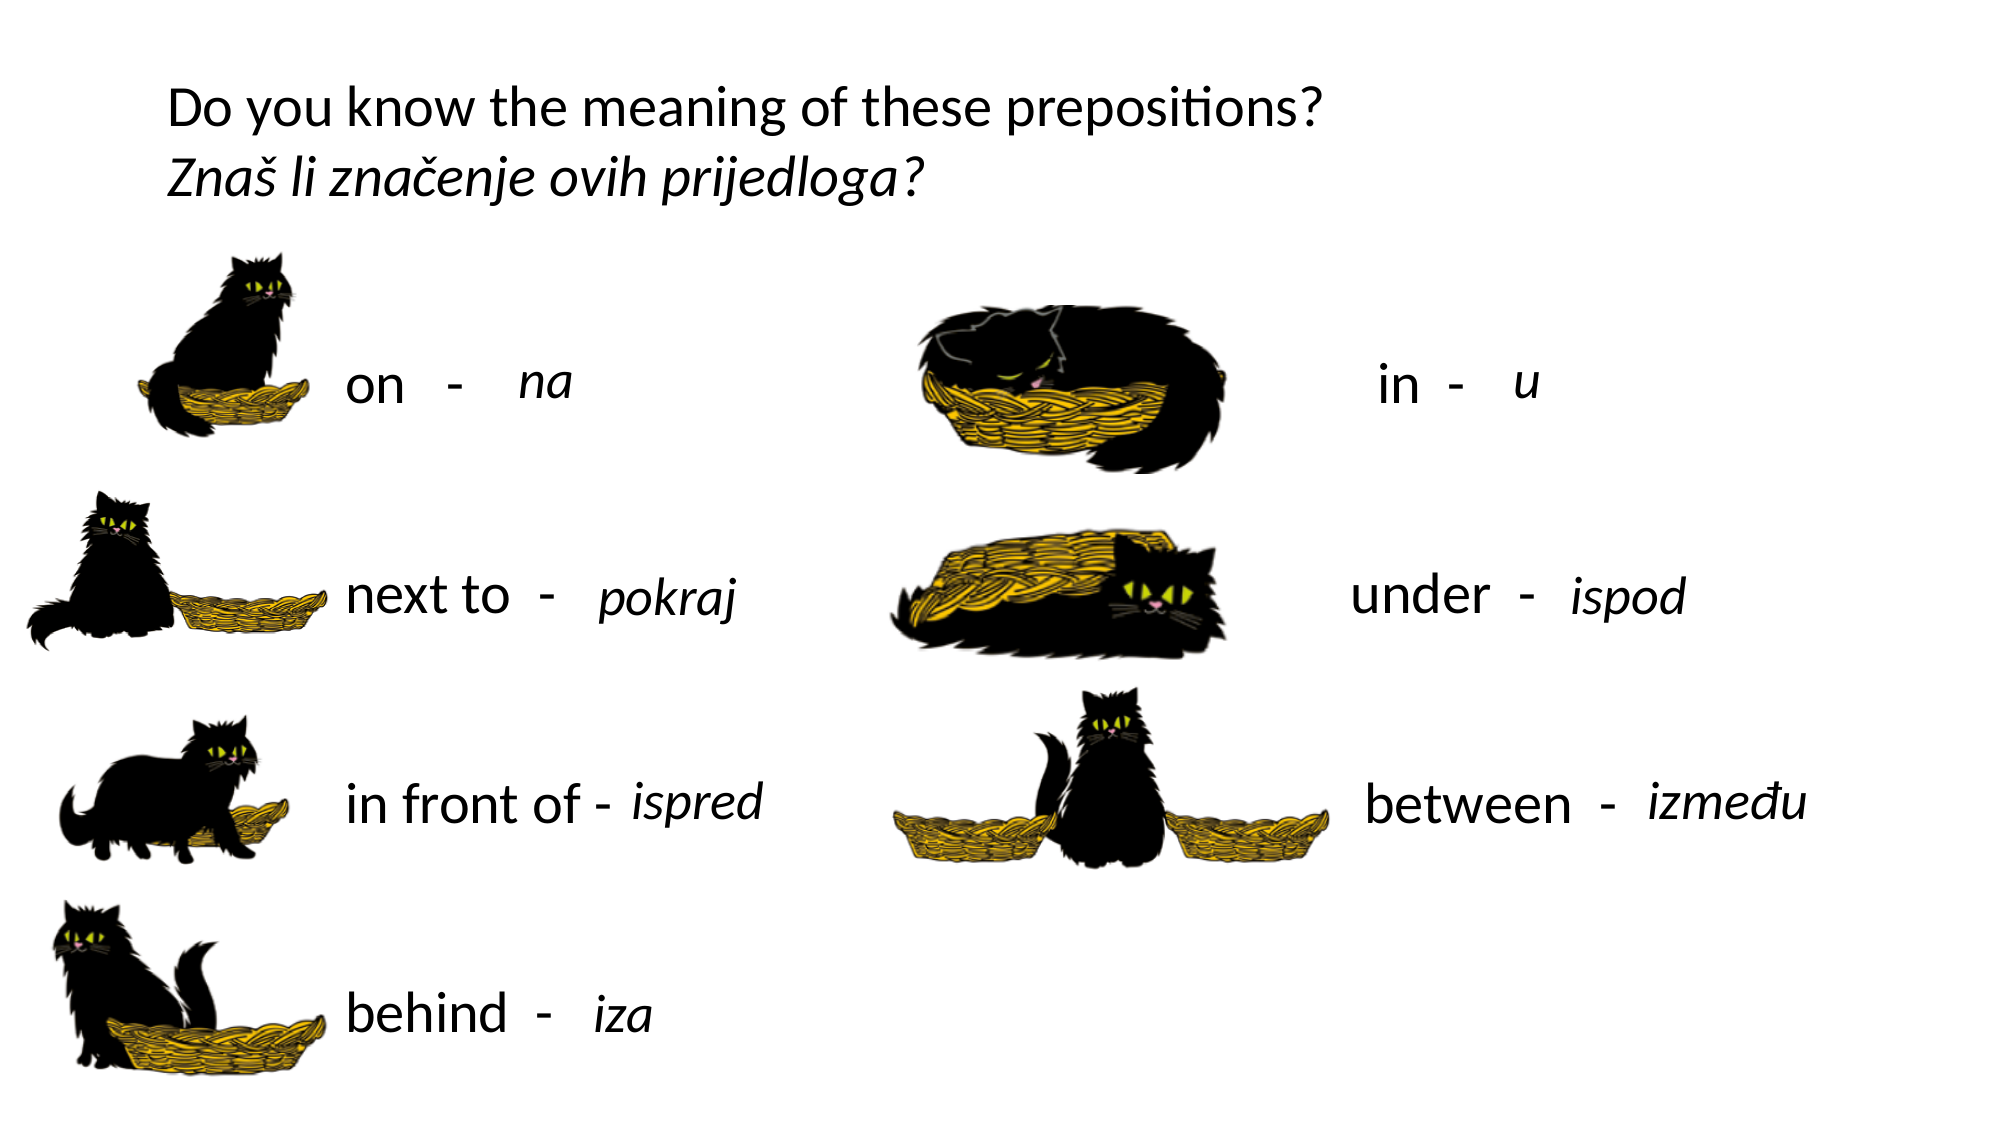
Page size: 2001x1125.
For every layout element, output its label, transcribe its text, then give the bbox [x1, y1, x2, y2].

text_box pokraj [583, 553, 851, 634]
picture [131, 231, 313, 444]
picture [912, 305, 1281, 474]
text_box između [1632, 758, 1900, 838]
text_box u [1499, 337, 1767, 418]
text_box ispred [616, 758, 877, 838]
picture [877, 511, 1336, 876]
text_box iza [578, 970, 846, 1051]
text_box on - in - next to - under - in front of - between - behind - [330, 337, 1864, 1052]
text_box na [503, 337, 771, 418]
picture [44, 698, 296, 876]
picture [45, 899, 331, 1083]
picture [9, 473, 331, 653]
text_box ispod [1555, 552, 1823, 633]
text_box Do you know the meaning of these prepositions? Znaš li značenje ovih prijedloga? [152, 60, 1679, 216]
